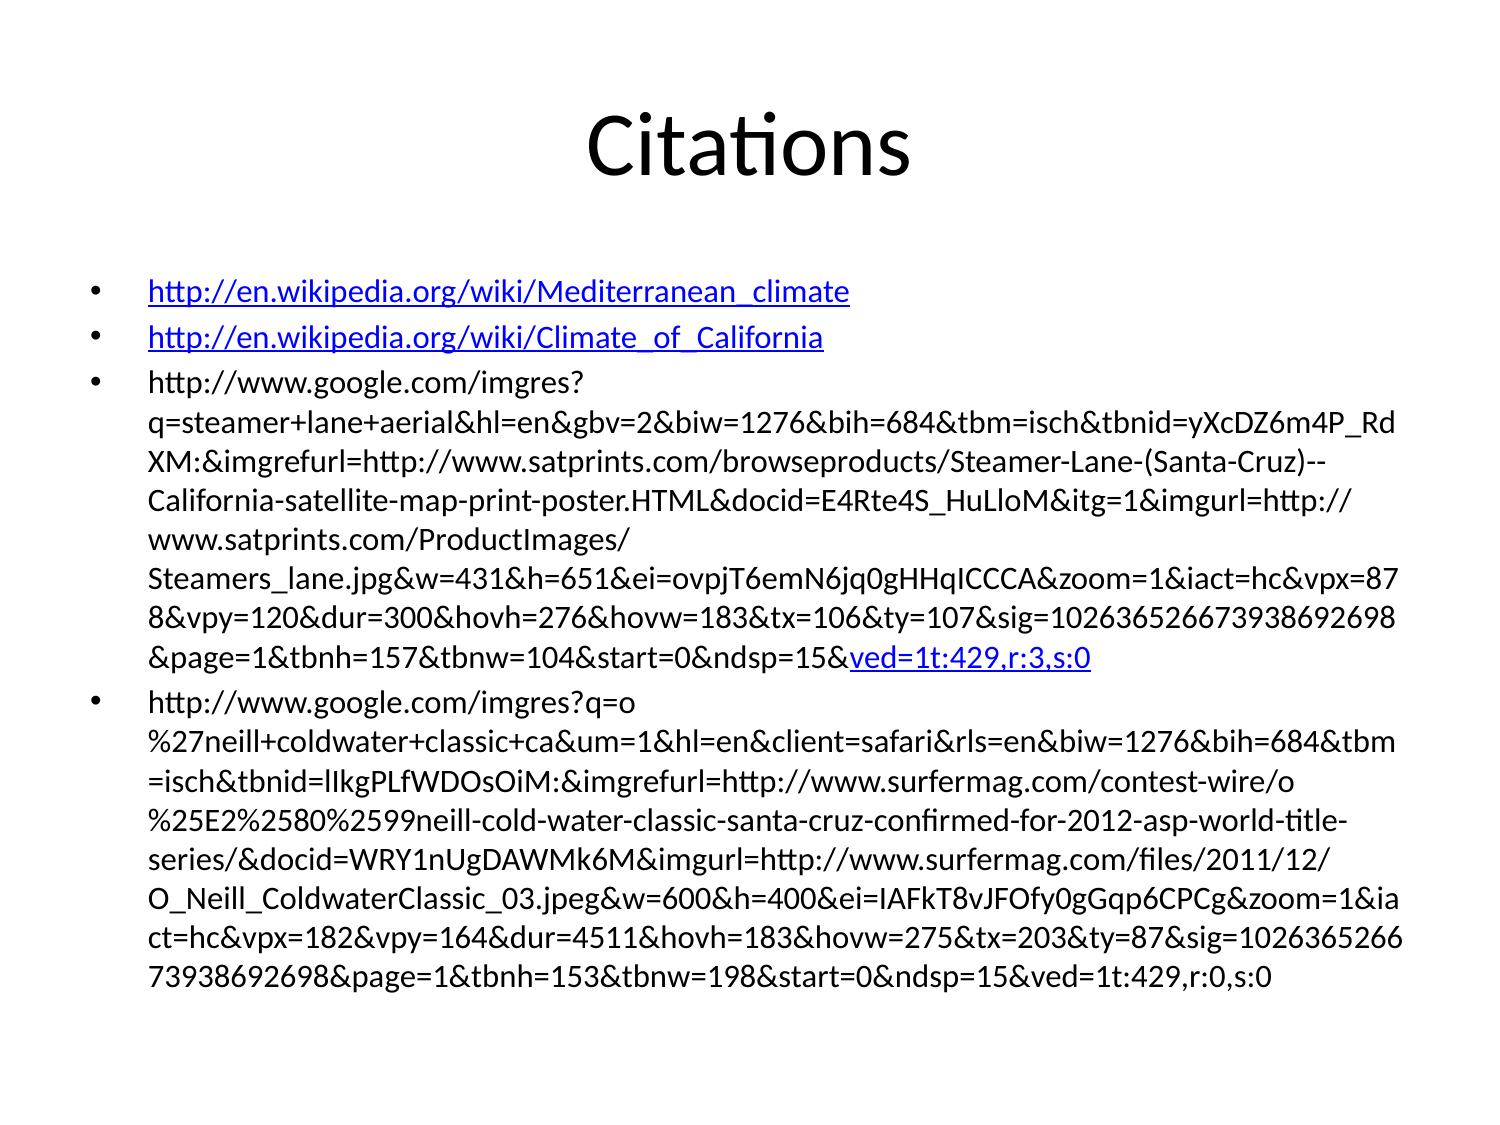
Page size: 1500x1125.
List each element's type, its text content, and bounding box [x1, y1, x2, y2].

title Citations [75, 45, 1425, 233]
list http://en.wikipedia.org/wiki/Mediterranean_climate http://en.wikipedia.org/wiki/Climate_of_California http://www.google.com/imgres?q=steamer+lane+aerial&hl=en&gbv=2&biw=1276&bih=684&tbm=isch&tbnid=yXcDZ6m4P_RdXM:&imgrefurl=http://www.satprints.com/browseproducts/Steamer-Lane-(Santa-Cruz)--California-satellite-map-print-poster.HTML&docid=E4Rte4S_HuLloM&itg=1&imgurl=http://www.satprints.com/ProductImages/Steamers_lane.jpg&w=431&h=651&ei=ovpjT6emN6jq0gHHqICCCA&zoom=1&iact=hc&vpx=878&vpy=120&dur=300&hovh=276&hovw=183&tx=106&ty=107&sig=102636526673938692698&page=1&tbnh=157&tbnw=104&start=0&ndsp=15&ved=1t:429,r:3,s:0 http://www.google.com/imgres?q=o%27neill+coldwater+classic+ca&um=1&hl=en&client=safari&rls=en&biw=1276&bih=684&tbm=isch&tbnid=lIkgPLfWDOsOiM:&imgrefurl=http://www.surfermag.com/contest-wire/o%25E2%2580%2599neill-cold-water-classic-santa-cruz-confirmed-for-2012-asp-world-title-series/&docid=WRY1nUgDAWMk6M&imgurl=http://www.surfermag.com/files/2011/12/O_Neill_ColdwaterClassic_03.jpeg&w=600&h=400&ei=IAFkT8vJFOfy0gGqp6CPCg&zoom=1&iact=hc&vpx=182&vpy=164&dur=4511&hovh=183&hovw=275&tx=203&ty=87&sig=102636526673938692698&page=1&tbnh=153&tbnw=198&start=0&ndsp=15&ved=1t:429,r:0,s:0 [75, 262, 1425, 1005]
